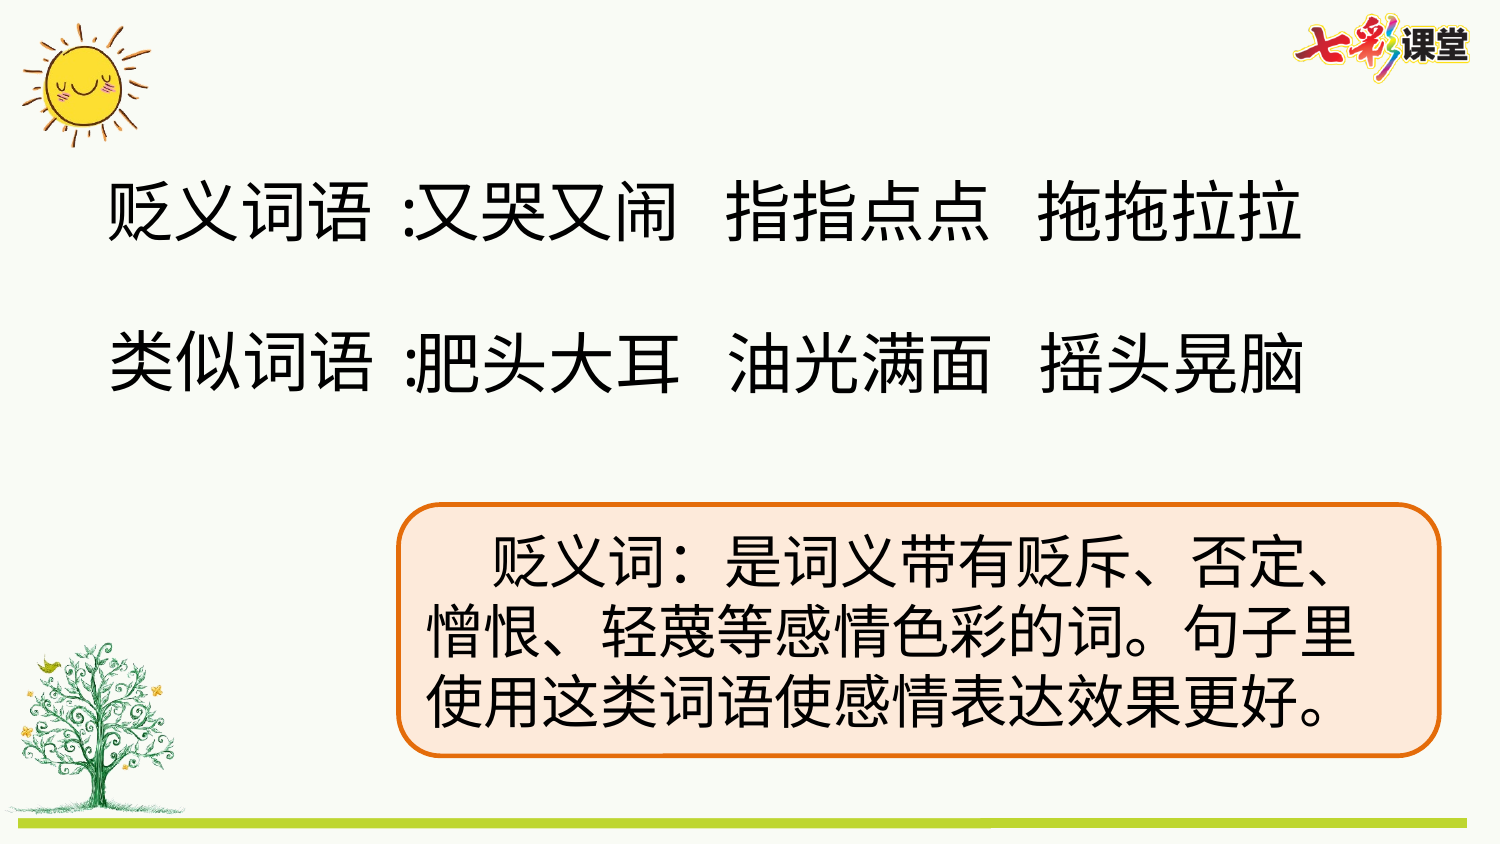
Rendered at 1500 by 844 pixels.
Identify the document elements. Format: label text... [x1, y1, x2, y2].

picture [0, 608, 1467, 844]
text_box 贬义词语: [91, 162, 398, 257]
text_box 贬义词：是词义带有贬斥、否定、憎恨、轻蔑等感情色彩的词。句子里使用这类词语使感情表达效果更好。 [397, 503, 1441, 758]
text_box 类似词语: [93, 312, 463, 408]
picture [0, 0, 173, 172]
text_box 肥头大耳 油光满面 摇头晃脑 [400, 314, 1442, 409]
picture [1291, 9, 1472, 87]
text_box 又哭又闹 指指点点 拖拖拉拉 [398, 162, 1495, 257]
